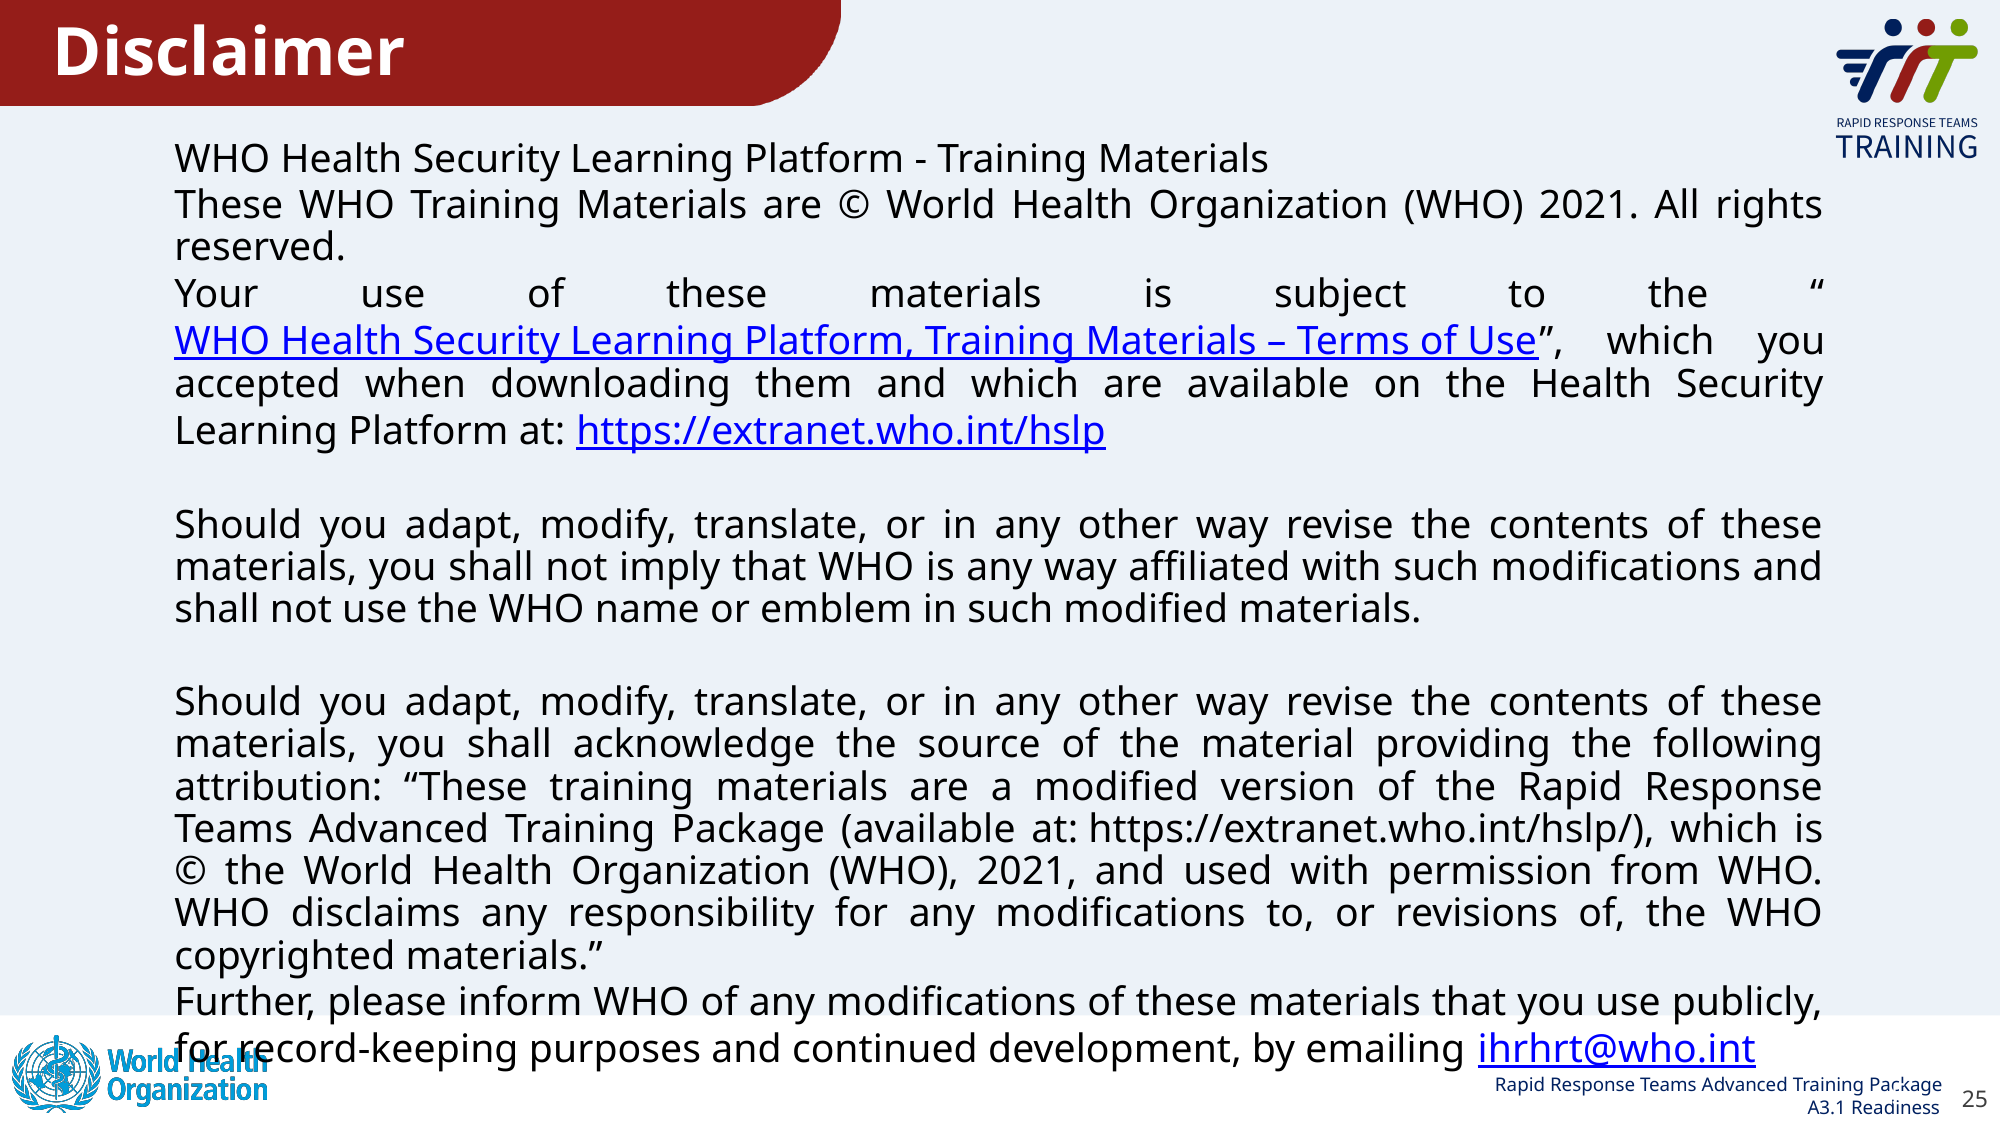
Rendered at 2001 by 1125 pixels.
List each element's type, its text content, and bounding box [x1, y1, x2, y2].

picture [71, 1053, 90, 1091]
picture [46, 1056, 54, 1062]
picture [24, 1054, 36, 1087]
picture [36, 1088, 78, 1105]
picture [0, 0, 841, 106]
list WHO Health Security Learning Platform - Training Materials These WHO Training Materials are © World Health Organization (WHO) 2021. All rights reserved. Your use of these materials is subject to the “WHO Health Security Learning Platform, Training Materials – Terms of Use”, which you accepted when downloading them and which are available on the Health Security Learning Platform at: https://extranet.who.int/hslp Should you adapt, modify, translate, or in any other way revise the contents of these materials, you shall not imply that WHO is any way affiliated with such modifications and shall not use the WHO name or emblem in such modified materials. Should you adapt, modify, translate, or in any other way revise the contents of these materials, you shall acknowledge the source of the material providing the following attribution: “These training materials are a modified version of the Rapid Response Teams Advanced Training Package (available at: https://extranet.who.int/hslp/), which is © the World Health Organization (WHO), 2021, and used with permission from WHO. WHO disclaims any responsibility for any modifications to, or revisions of, the WHO copyrighted materials.” Further, please inform WHO of any modifications of these materials that you use publicly, for record-keeping purposes and continued development, by emailing ihrhrt@who.int [174, 138, 1826, 993]
picture [40, 1062, 47, 1070]
picture [12, 1083, 48, 1113]
slide_number 25 [1882, 1037, 1930, 1092]
picture [22, 1062, 26, 1077]
picture [1835, 19, 1978, 167]
picture [12, 1035, 54, 1068]
picture [59, 1035, 267, 1113]
picture [30, 1083, 37, 1091]
picture [50, 1108, 62, 1113]
picture [34, 1054, 43, 1078]
